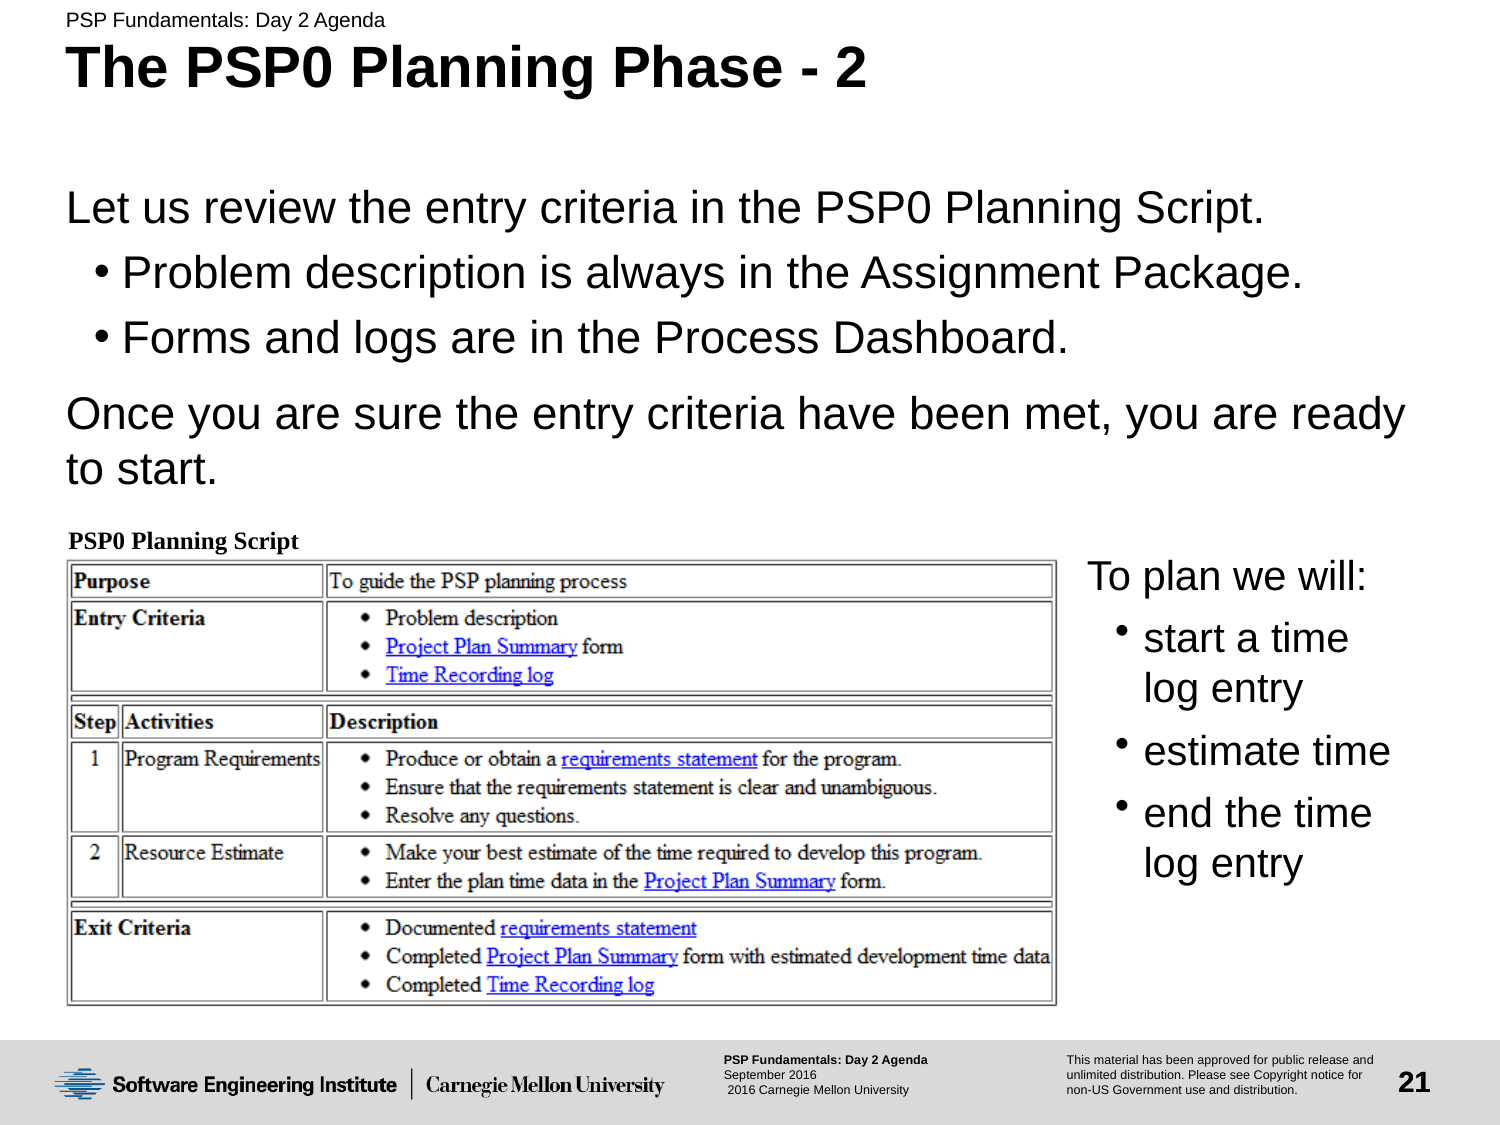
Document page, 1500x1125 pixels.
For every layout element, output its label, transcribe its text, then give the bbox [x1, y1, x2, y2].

list Let us review the entry criteria in the PSP0 Planning Script. Problem description is always in the Assignment Package. Forms and logs are in the Process Dashboard. Once you are sure the entry criteria have been met, you are ready to start. [65, 177, 1431, 1000]
text_box To plan we will: start a time log entry estimate time end the time log entry [1071, 540, 1430, 894]
title The PSP0 Planning Phase - 2 [65, 37, 1430, 148]
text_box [52, 517, 1060, 1009]
picture [46, 1061, 673, 1104]
